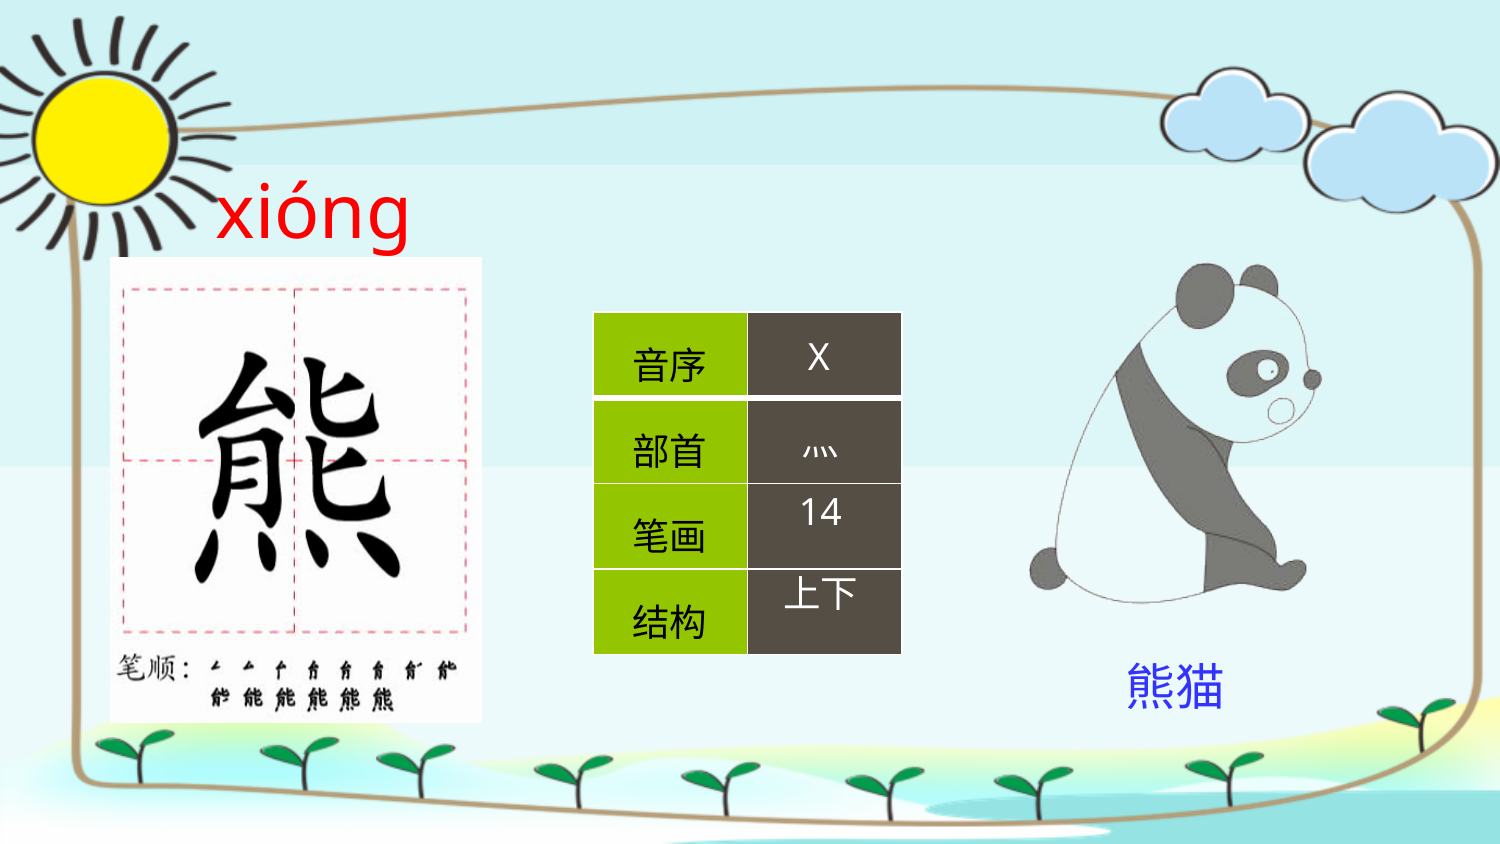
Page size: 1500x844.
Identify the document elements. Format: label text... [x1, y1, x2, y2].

table_header 音序 [594, 313, 747, 395]
table_cell [748, 401, 786, 483]
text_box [109, 256, 483, 724]
table_cell [748, 570, 901, 654]
picture [0, 0, 1500, 844]
table_cell 结构 [594, 570, 747, 654]
table_header [748, 313, 901, 395]
text_box 灬 [786, 396, 855, 467]
text_box 熊猫 [995, 647, 1356, 723]
table_cell [748, 484, 901, 568]
text_box xióng [200, 155, 473, 254]
text_box X [793, 312, 845, 386]
table_cell 部首 [594, 401, 747, 483]
table_cell [855, 401, 901, 483]
text_box 上下 [768, 549, 873, 623]
text_box 14 [784, 467, 857, 541]
table_cell 笔画 [594, 484, 747, 568]
